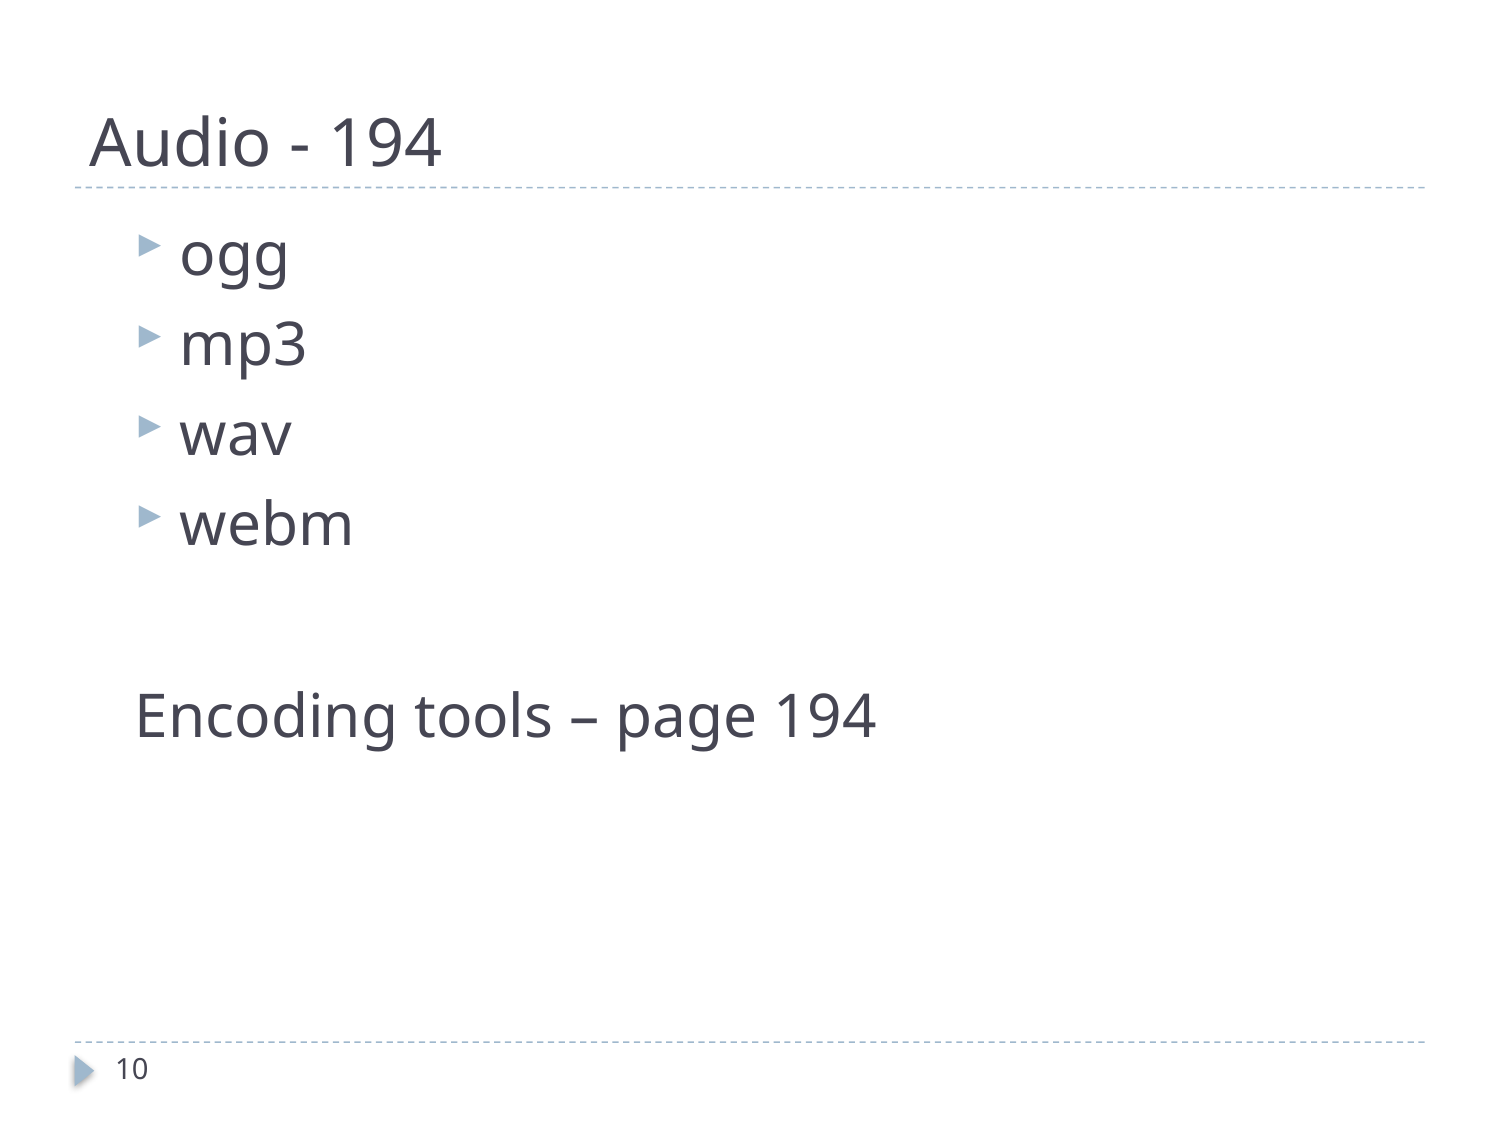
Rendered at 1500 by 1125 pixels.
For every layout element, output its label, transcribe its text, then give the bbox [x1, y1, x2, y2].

slide_number 10 [100, 1042, 426, 1103]
title Audio - 194 [75, 24, 1425, 188]
list ogg mp3 wav webm Encoding tools – page 194 [75, 200, 1425, 1010]
